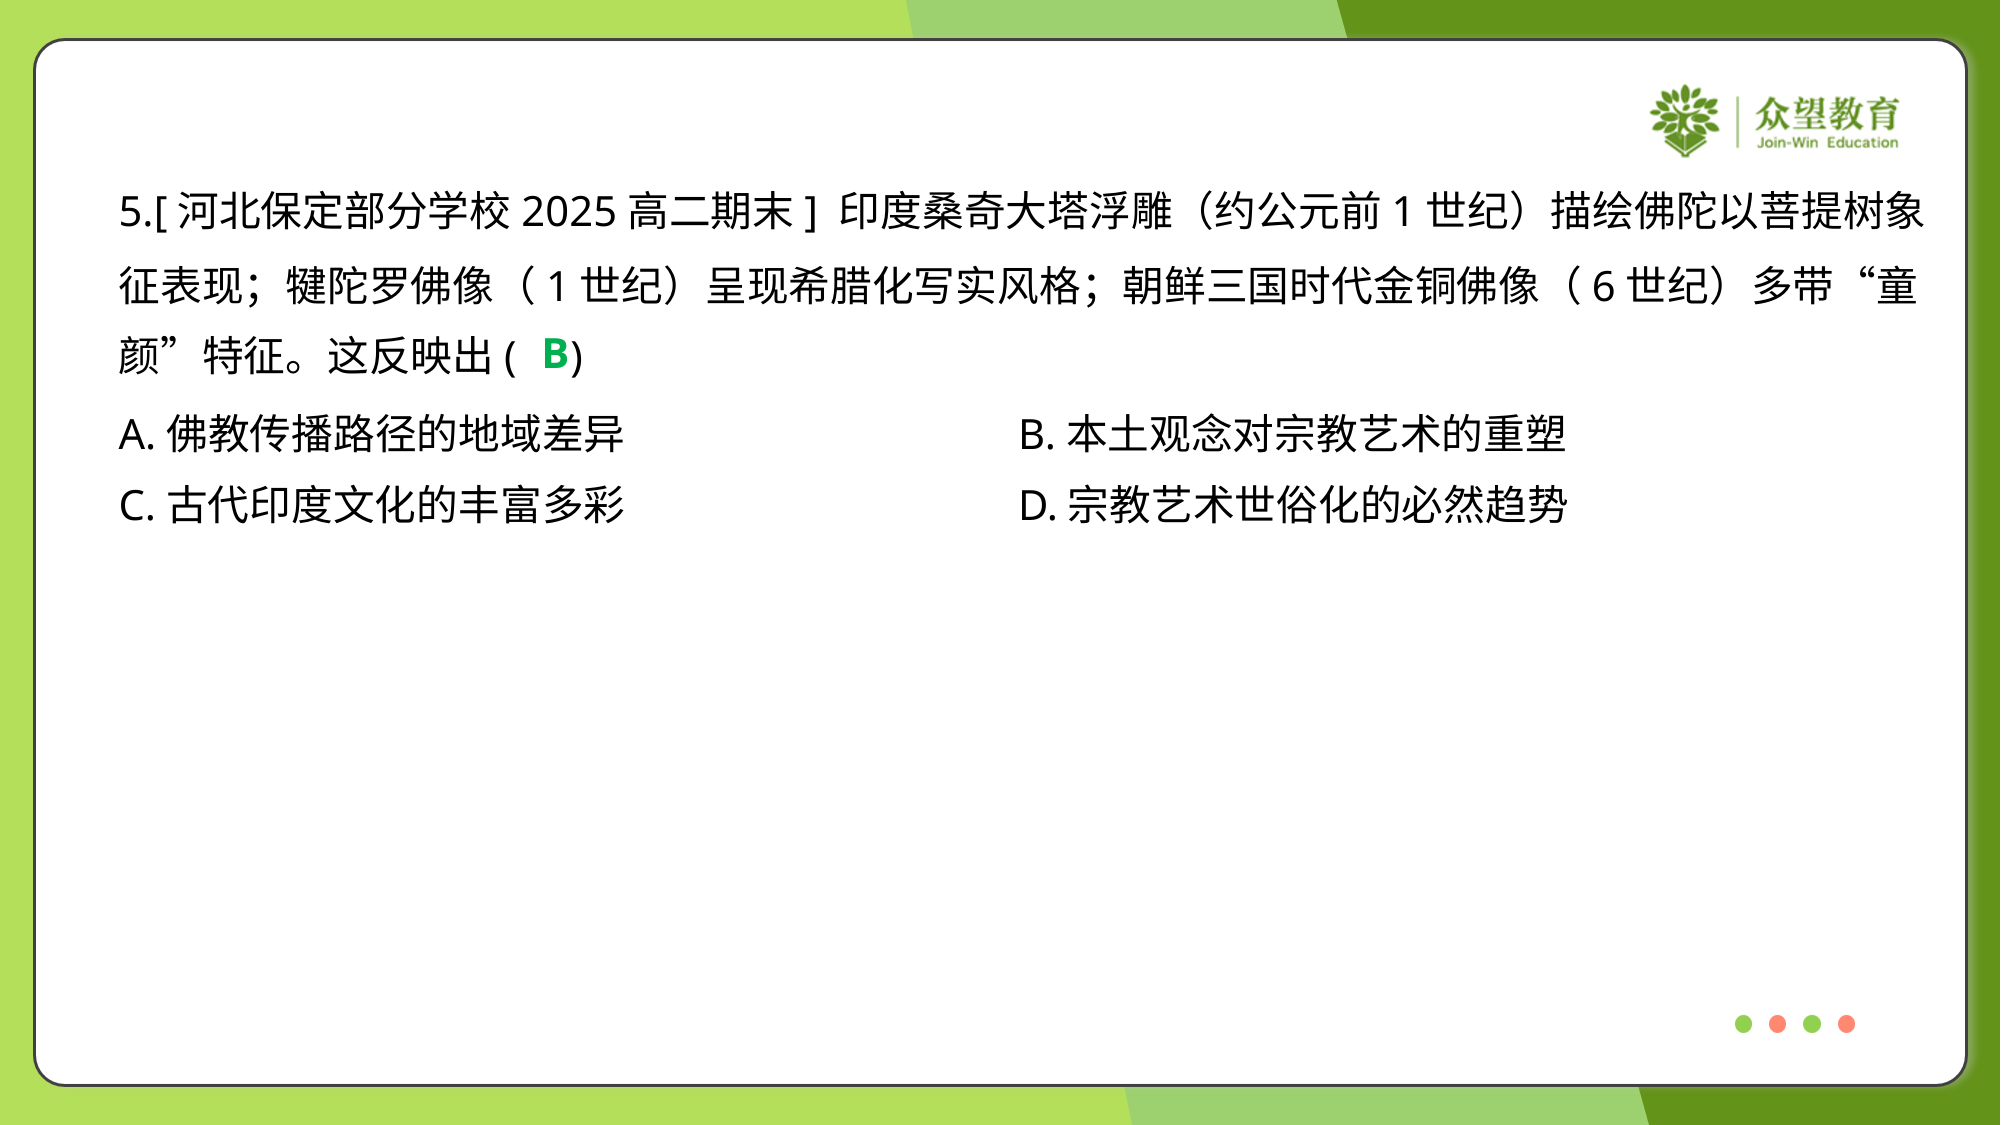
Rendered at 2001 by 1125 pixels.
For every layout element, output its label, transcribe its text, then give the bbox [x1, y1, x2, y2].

picture [0, 0, 2000, 1125]
text_box B [526, 306, 585, 371]
text_box 5.[河北保定部分学校2025高二期末] 印度桑奇大塔浮雕（约公元前1世纪）描绘佛陀以菩提树象 征表现；犍陀罗佛像（1世纪）呈现希腊化写实风格；朝鲜三国时代金铜佛像（6世纪）多带“童 颜”特征。这反映出( ) [118, 159, 1883, 373]
text_box A.佛教传播路径的地域差异 B.本土观念对宗教艺术的重塑 C.古代印度文化的丰富多彩 D.宗教艺术世俗化的必然趋势 [118, 382, 1883, 522]
